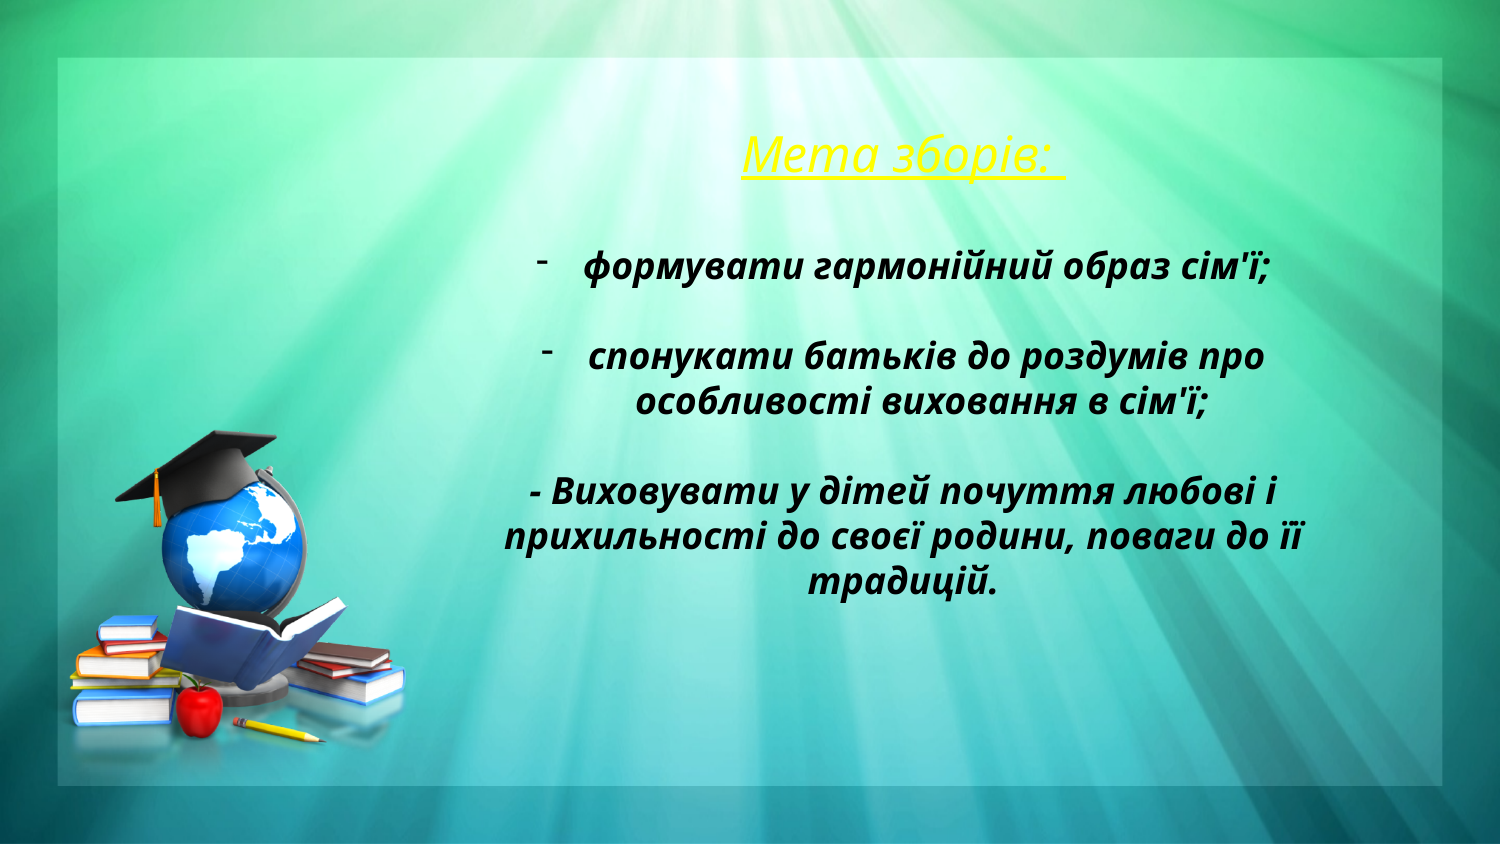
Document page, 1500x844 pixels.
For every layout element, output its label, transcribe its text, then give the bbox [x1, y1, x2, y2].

text_box Мета зборів: формувати гармонійний образ сім'ї; спонукати батьків до роздумів про особливості виховання в сім'ї; - Виховувати у дітей почуття любові і прихильності до своєї родини, поваги до її традицій. [430, 114, 1376, 610]
picture [0, 0, 1500, 844]
